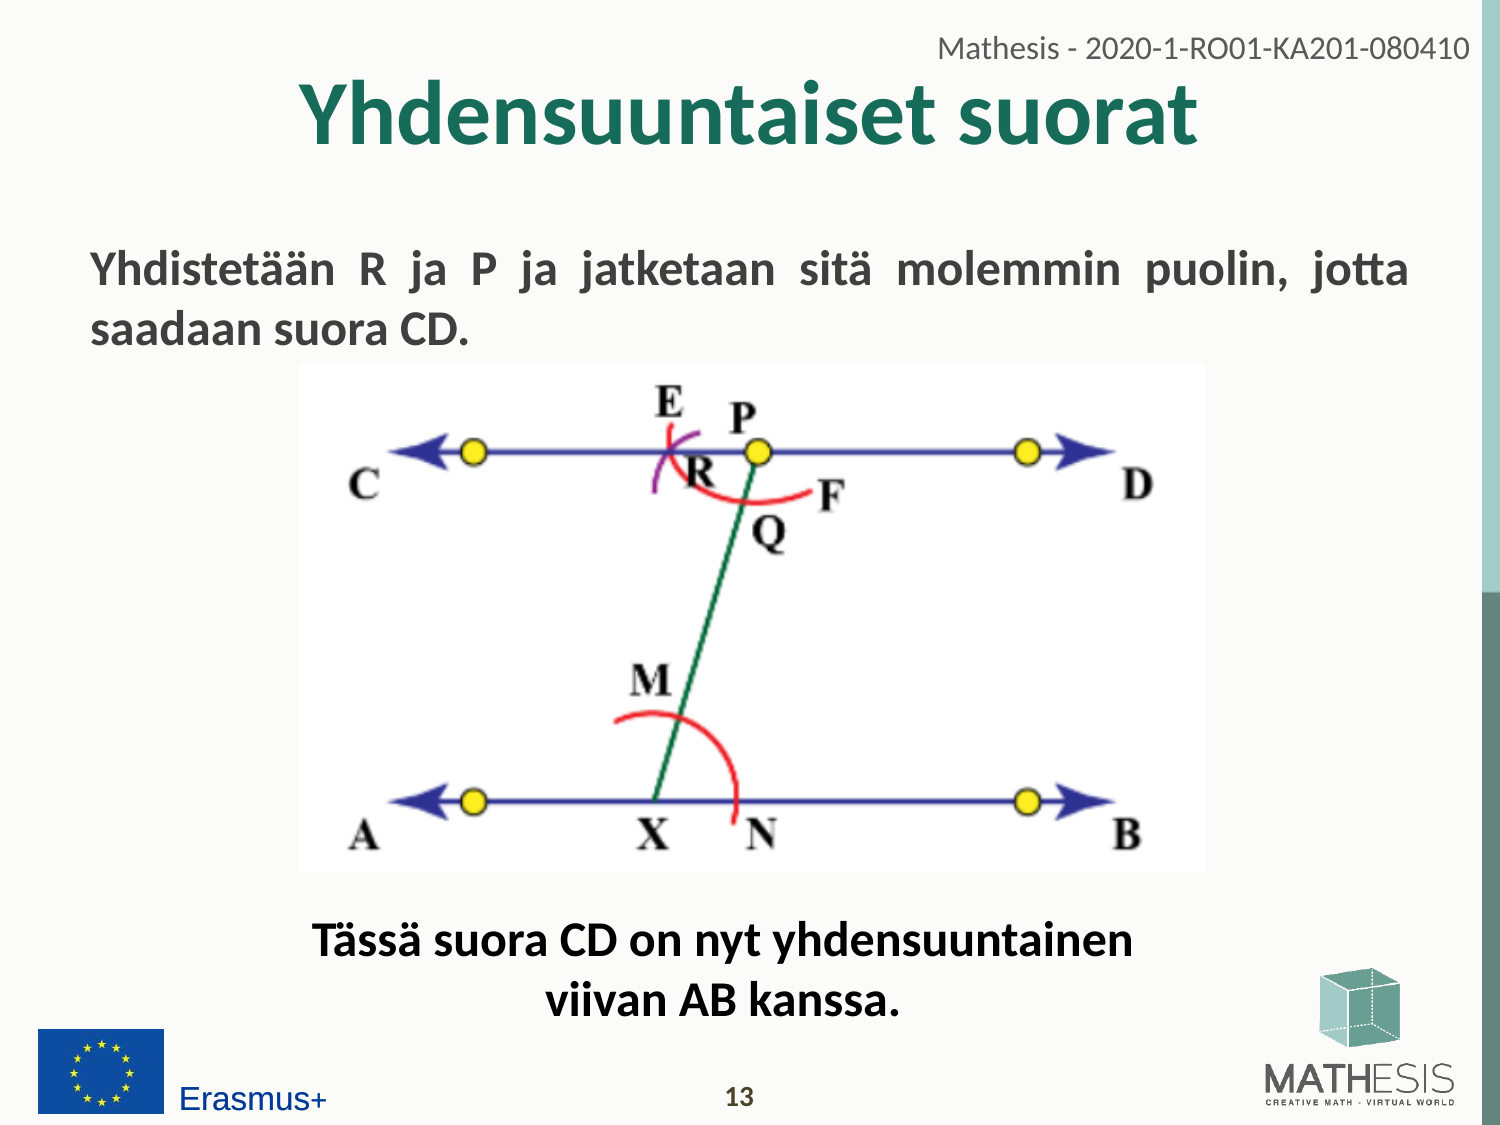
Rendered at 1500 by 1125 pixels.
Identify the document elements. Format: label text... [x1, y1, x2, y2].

picture [298, 363, 1205, 872]
list Yhdistetään R ja P ja jatketaan sitä molemmin puolin, jotta saadaan suora CD. [75, 227, 1425, 971]
picture [38, 1029, 164, 1114]
title Yhdensuuntaiset suorat [75, 45, 1425, 227]
text_box Tässä suora CD on nyt yhdensuuntainen viivan AB kanssa. [262, 899, 1184, 1035]
